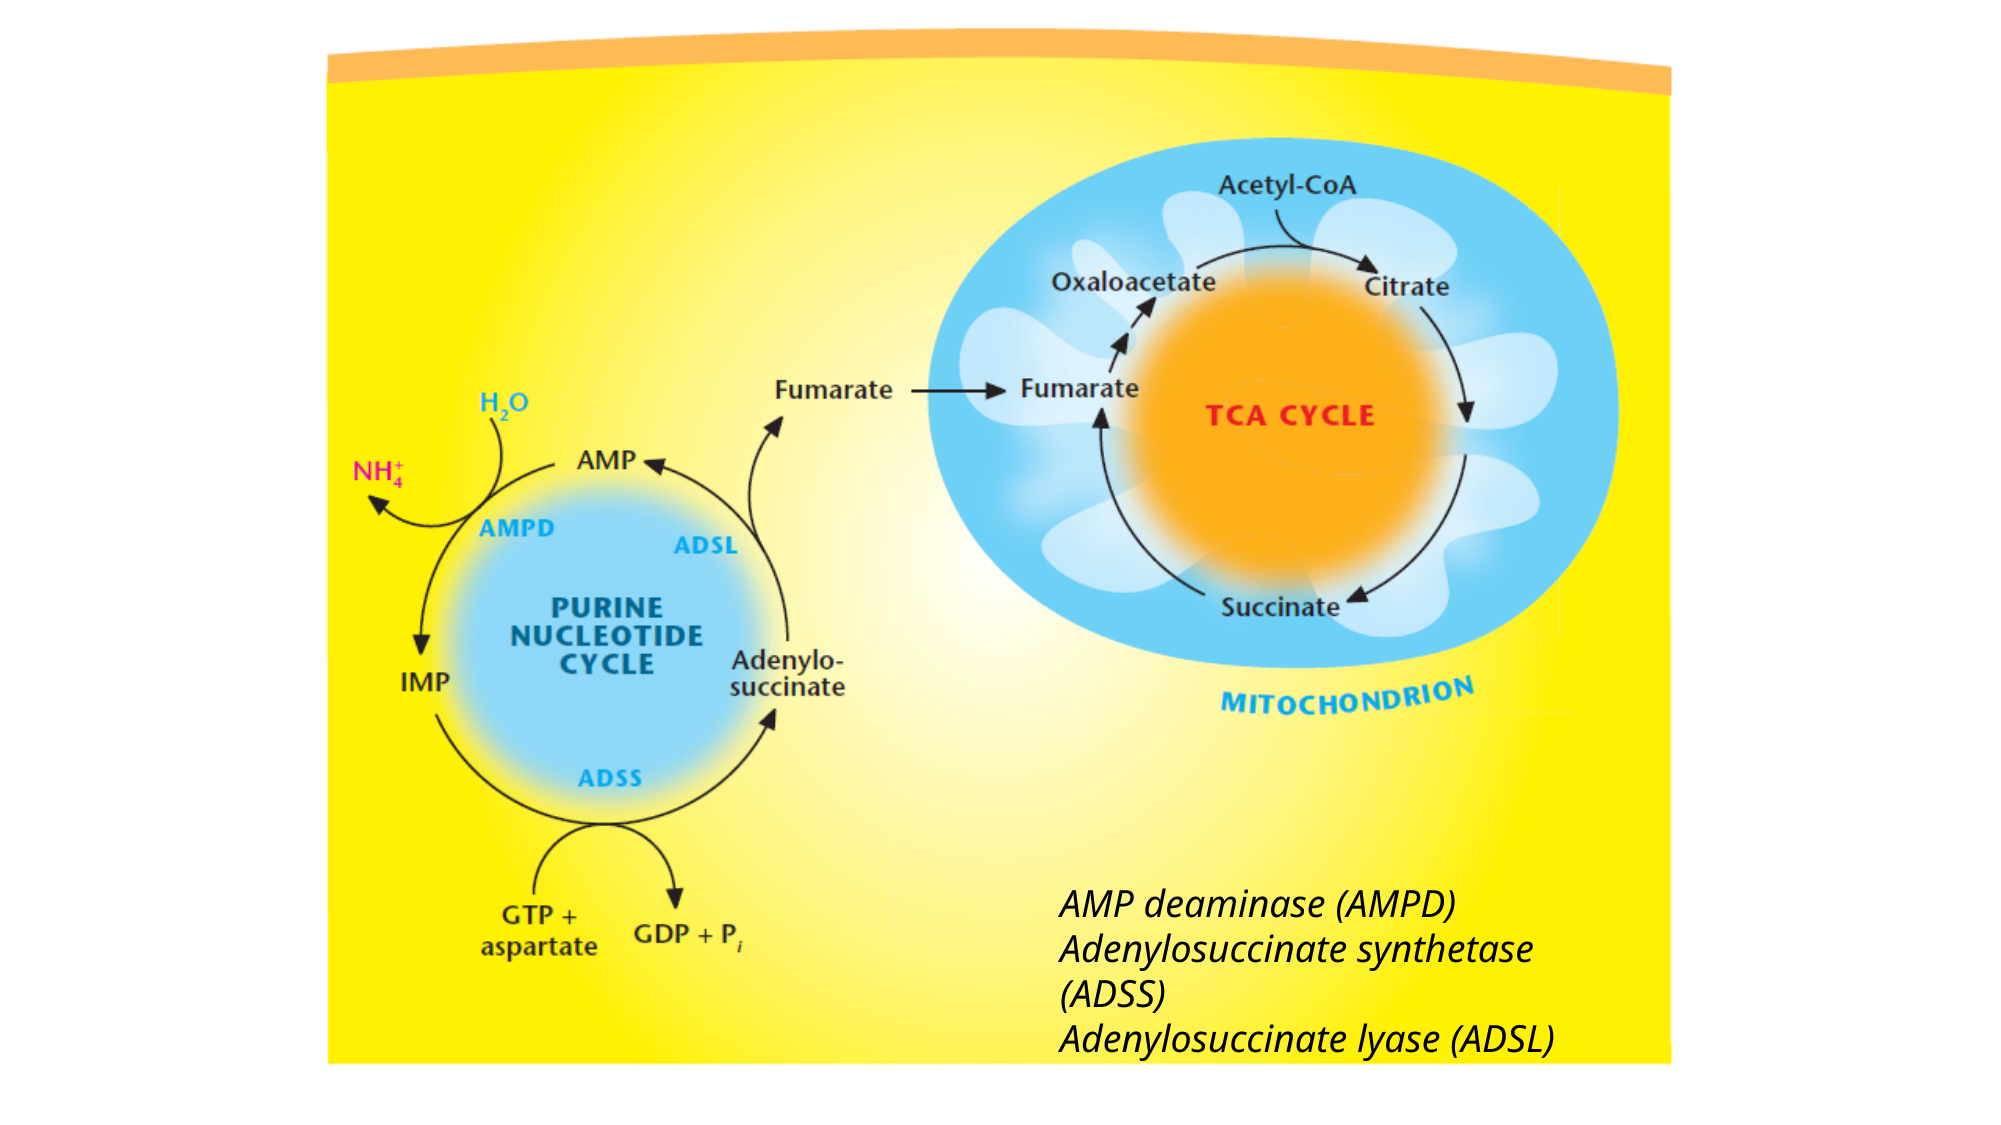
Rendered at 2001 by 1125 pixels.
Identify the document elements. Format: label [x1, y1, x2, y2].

picture [286, 27, 1714, 1098]
